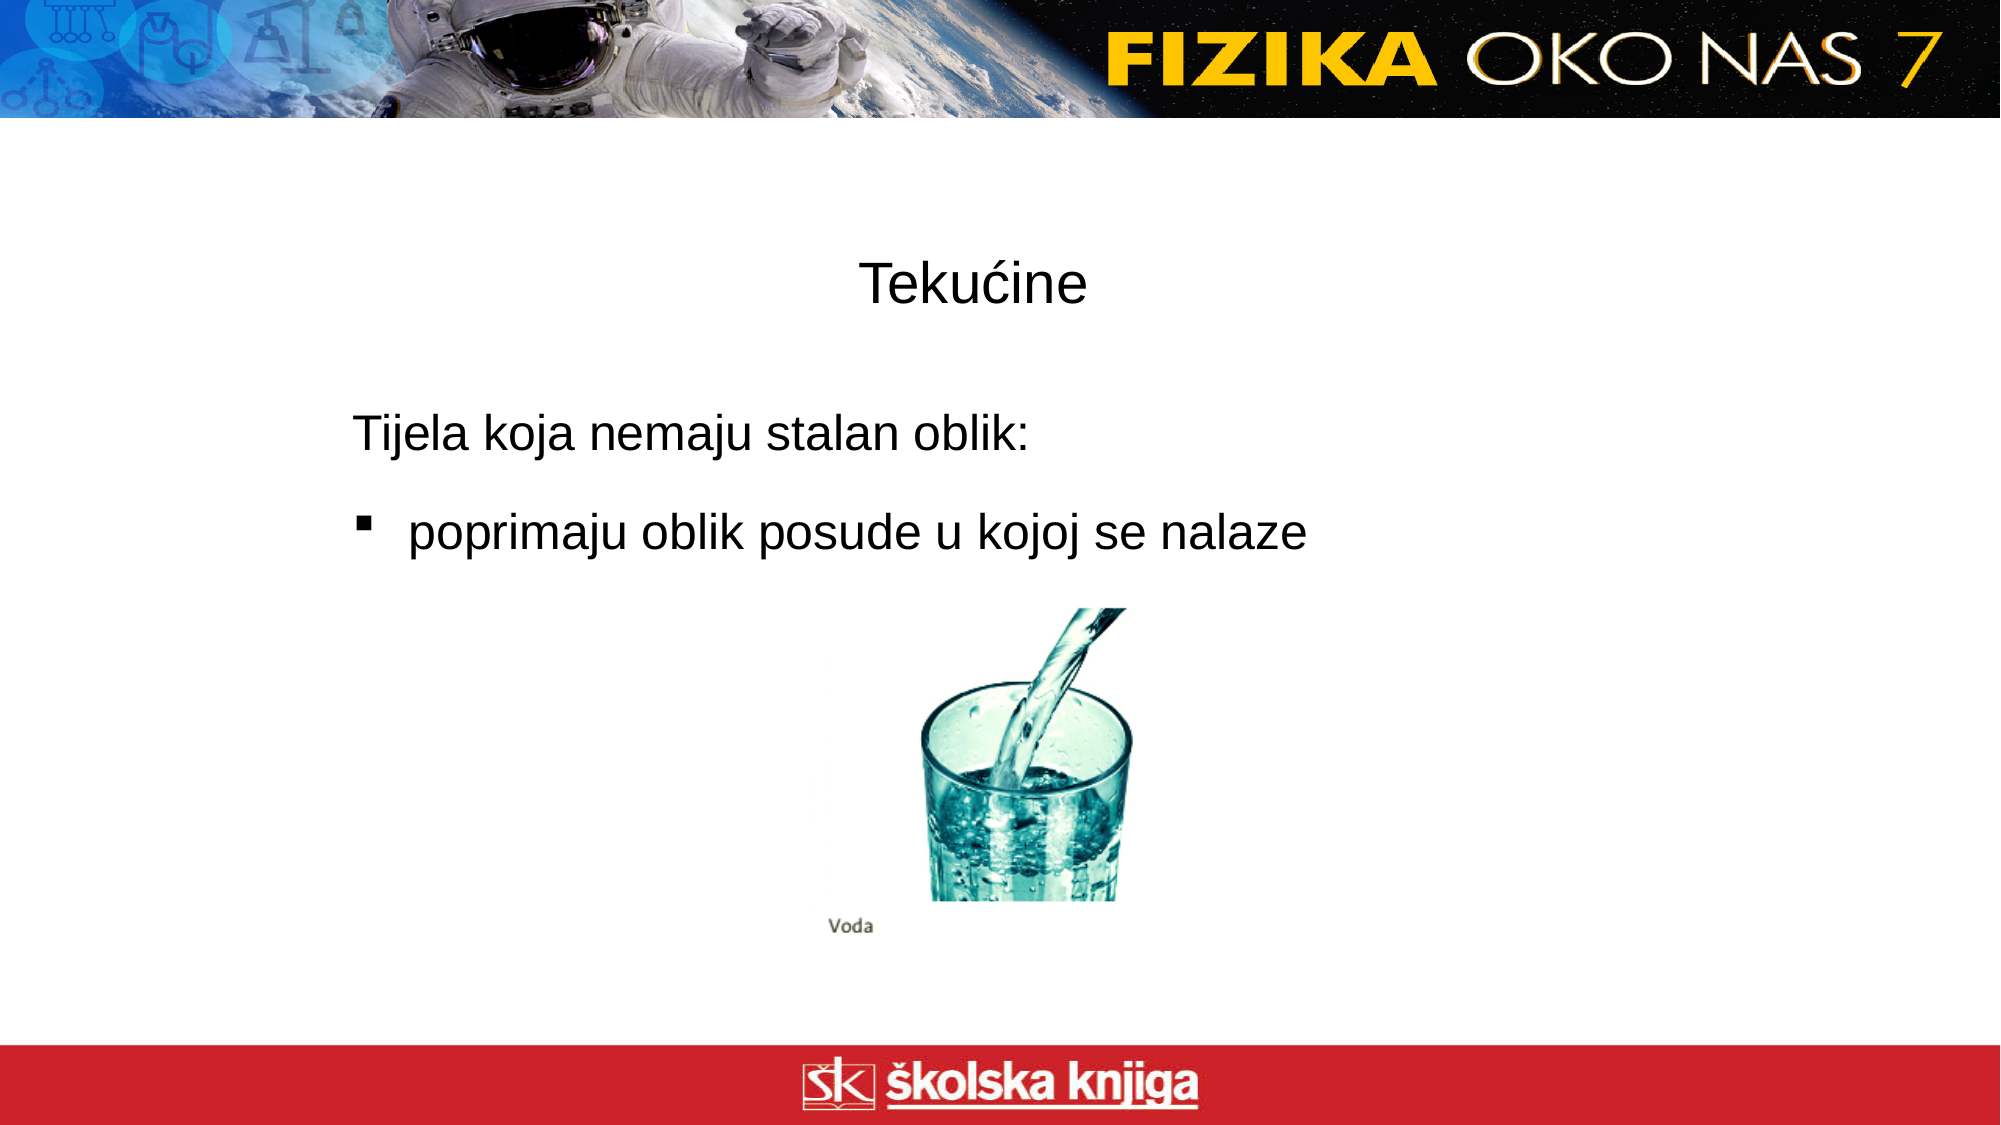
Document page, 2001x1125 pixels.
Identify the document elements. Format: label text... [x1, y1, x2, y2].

list Tijela koja nemaju stalan oblik: poprimaju oblik posude u kojoj se nalaze [337, 362, 1613, 604]
text_box Tekućine [843, 237, 1137, 323]
picture [0, 0, 2001, 1125]
